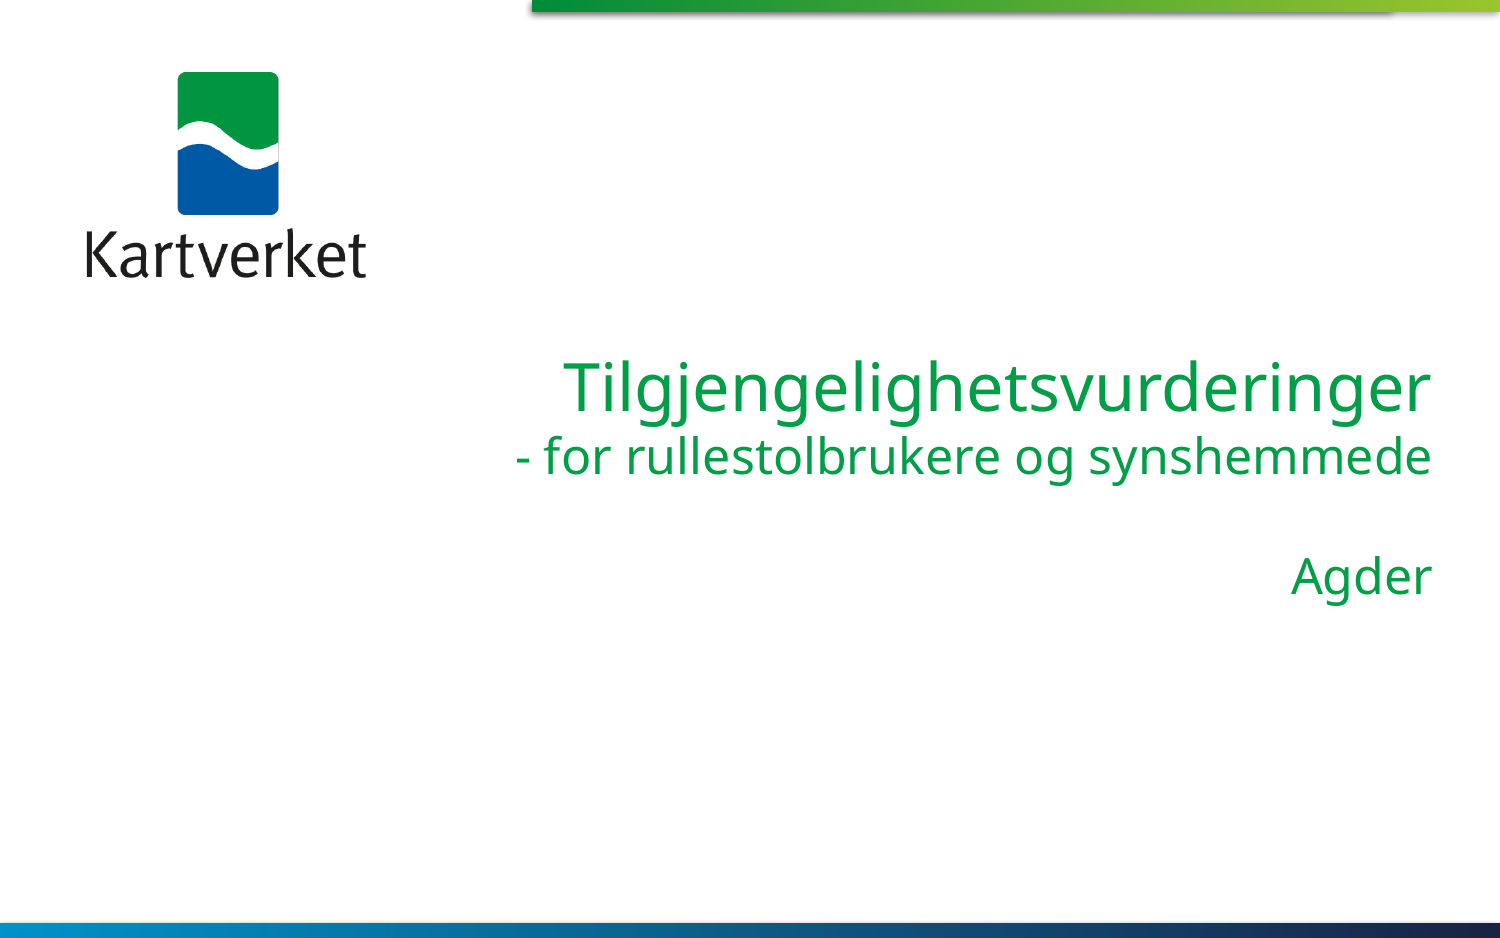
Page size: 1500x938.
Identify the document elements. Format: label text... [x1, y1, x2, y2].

text_box Tilgjengelighetsvurderinger - for rullestolbrukere og synshemmede Agder [66, 337, 1449, 613]
